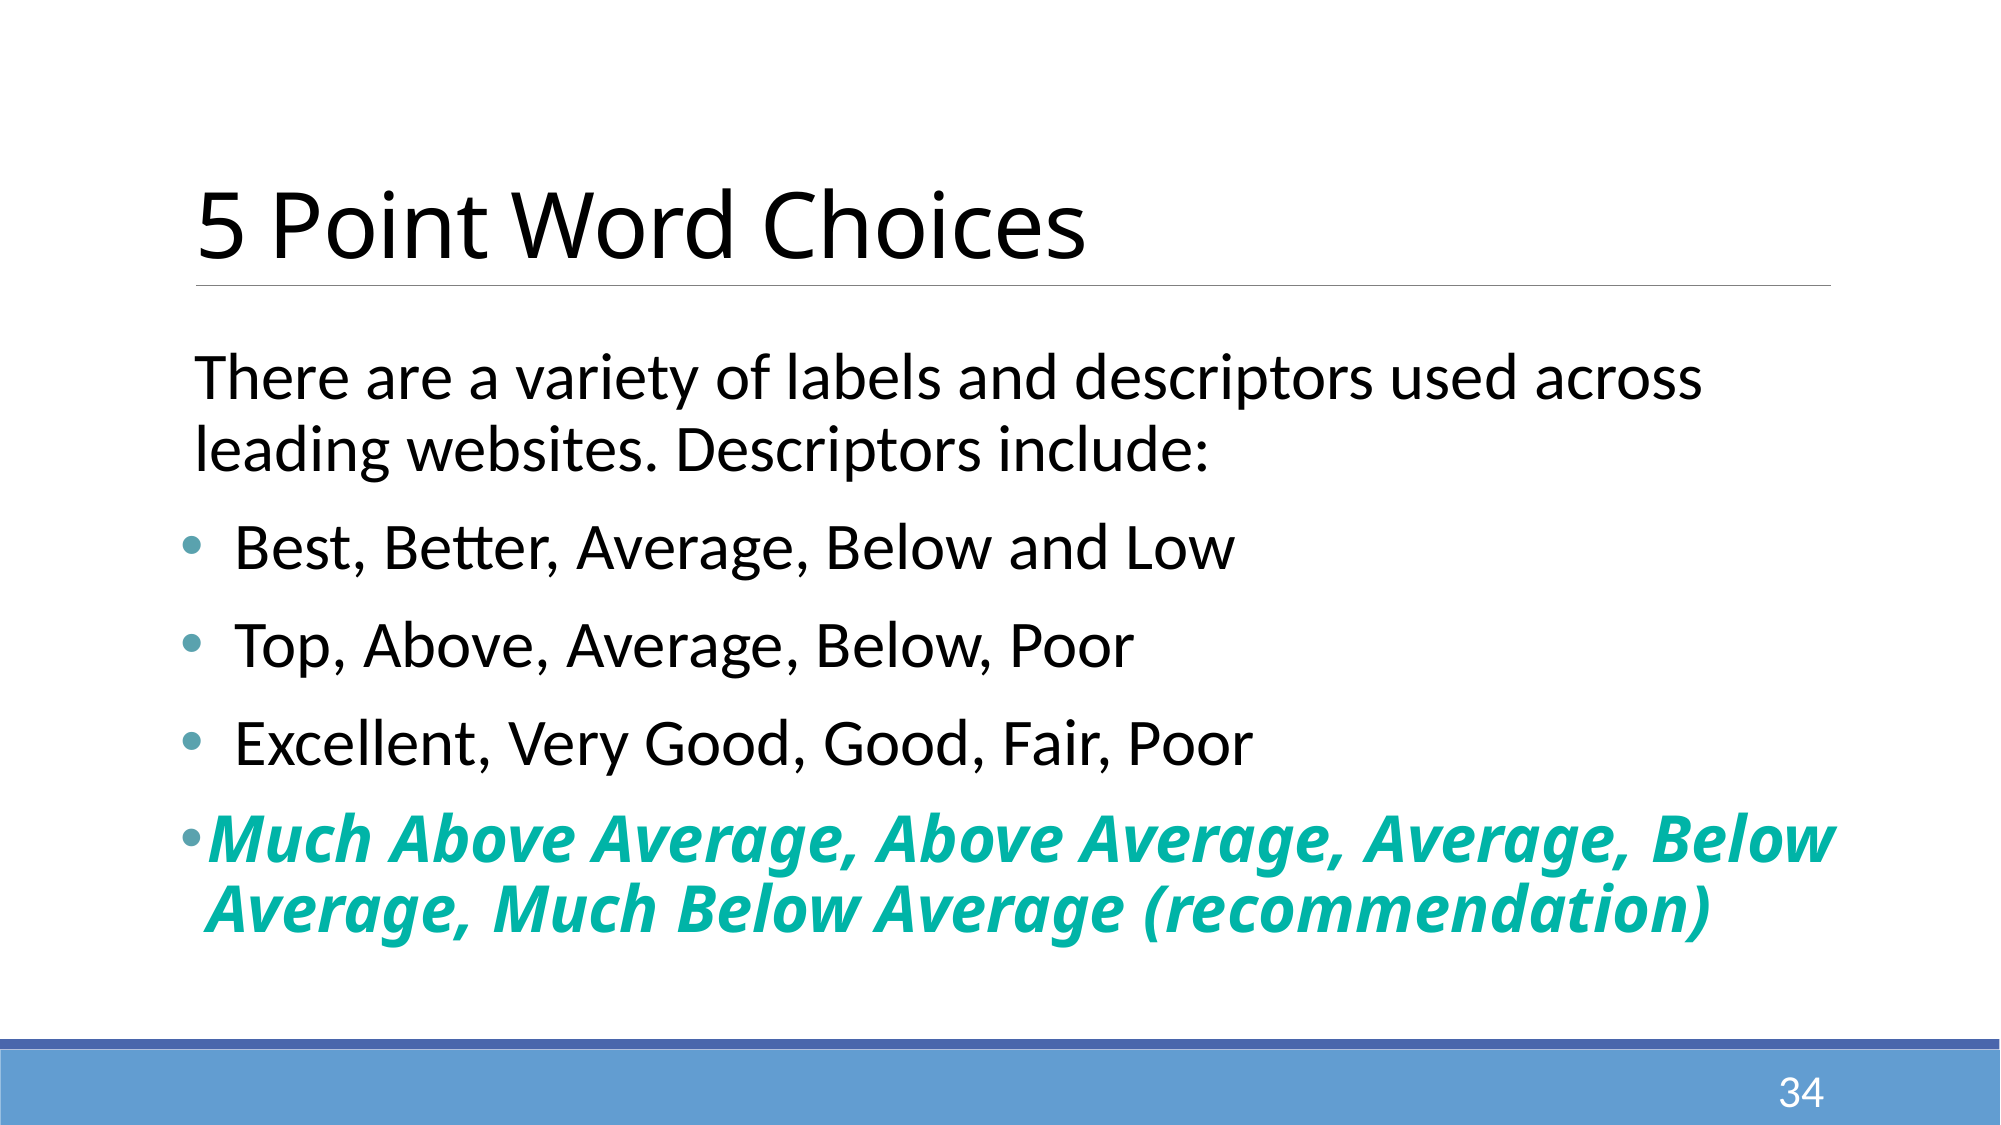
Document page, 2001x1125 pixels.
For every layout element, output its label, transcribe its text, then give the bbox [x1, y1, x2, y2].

list There are a variety of labels and descriptors used across leading websites. Descriptors include: Best, Better, Average, Below and Low Top, Above, Average, Below, Poor Excellent, Very Good, Good, Fair, Poor Much Above Average, Above Average, Average, Below Average, Much Below Average (recommendation) [180, 334, 1840, 963]
slide_number 34 [1624, 1059, 1840, 1120]
title 5 Point Word Choices [180, 47, 1840, 285]
